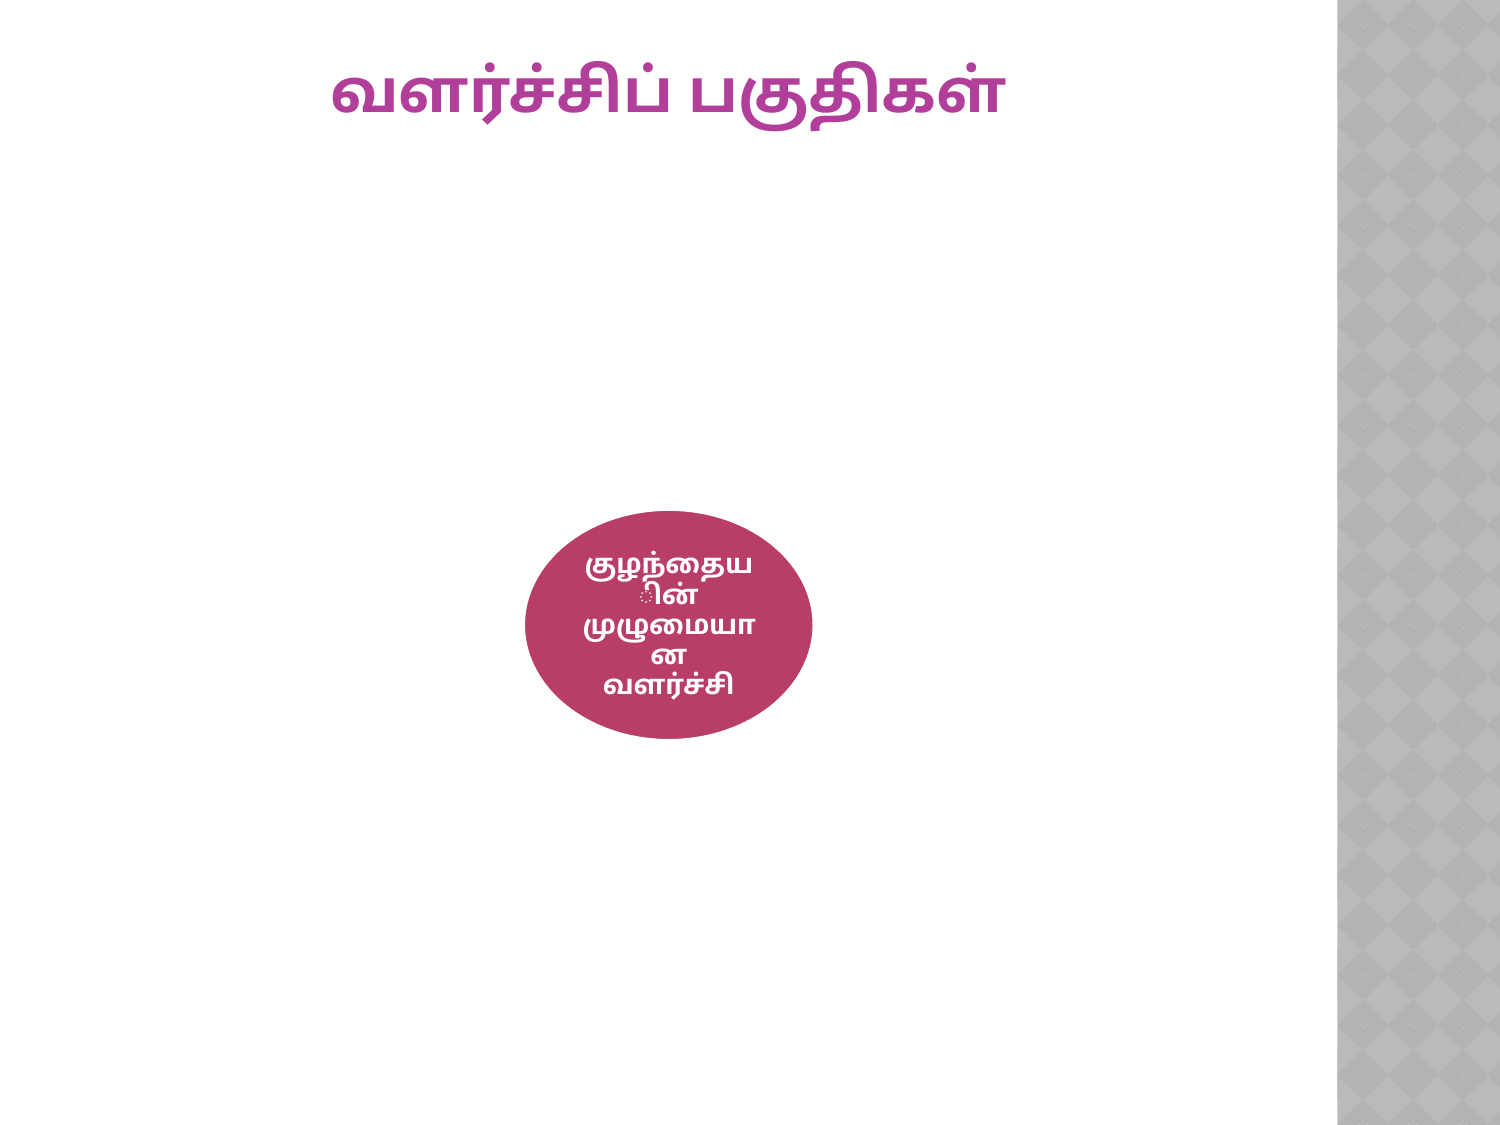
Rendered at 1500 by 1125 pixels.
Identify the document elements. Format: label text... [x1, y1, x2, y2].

title வளர்ச்சிப் பகுதிகள் [75, 52, 1263, 125]
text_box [87, 162, 1251, 1088]
